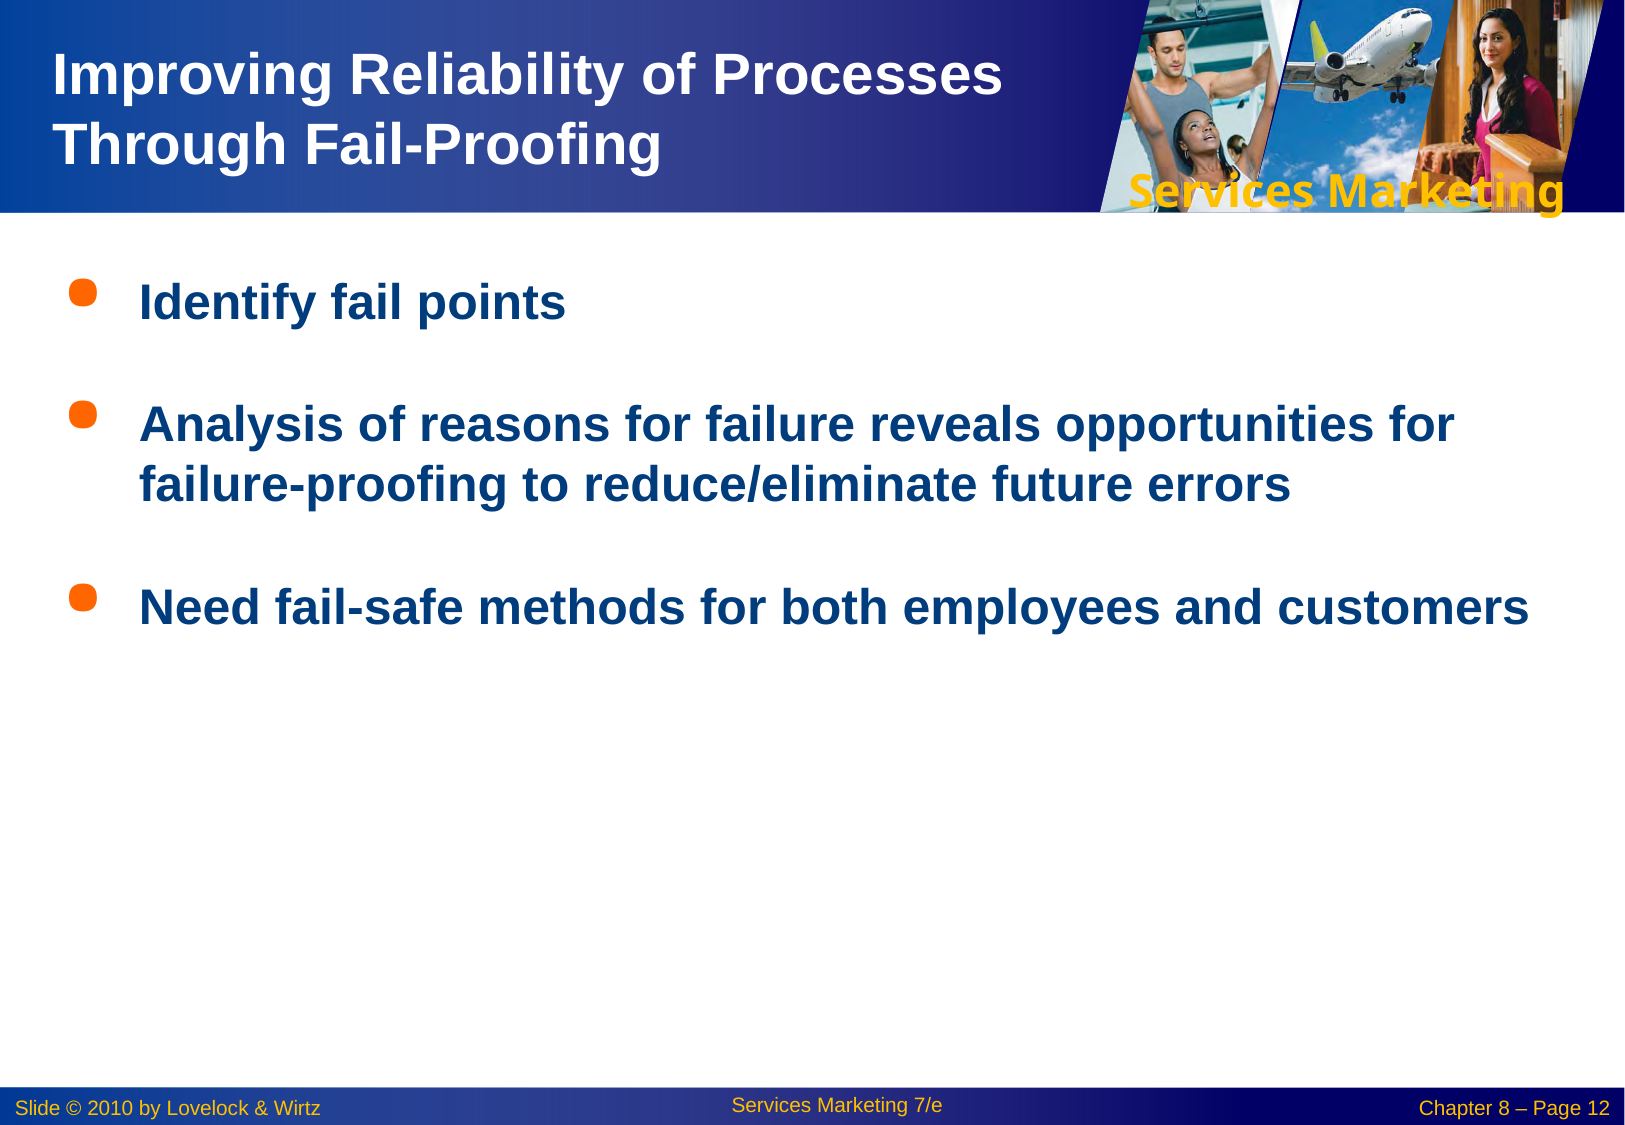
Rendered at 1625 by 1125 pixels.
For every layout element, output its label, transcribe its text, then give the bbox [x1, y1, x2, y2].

title Improving Reliability of Processes Through Fail-Proofing [36, 37, 1088, 176]
picture [1100, 0, 1604, 213]
list Identify fail points Analysis of reasons for failure reveals opportunities for failure-proofing to reduce/eliminate future errors Need fail-safe methods for both employees and customers [49, 261, 1588, 1051]
picture [1162, 186, 1172, 192]
picture [1546, 187, 1556, 202]
